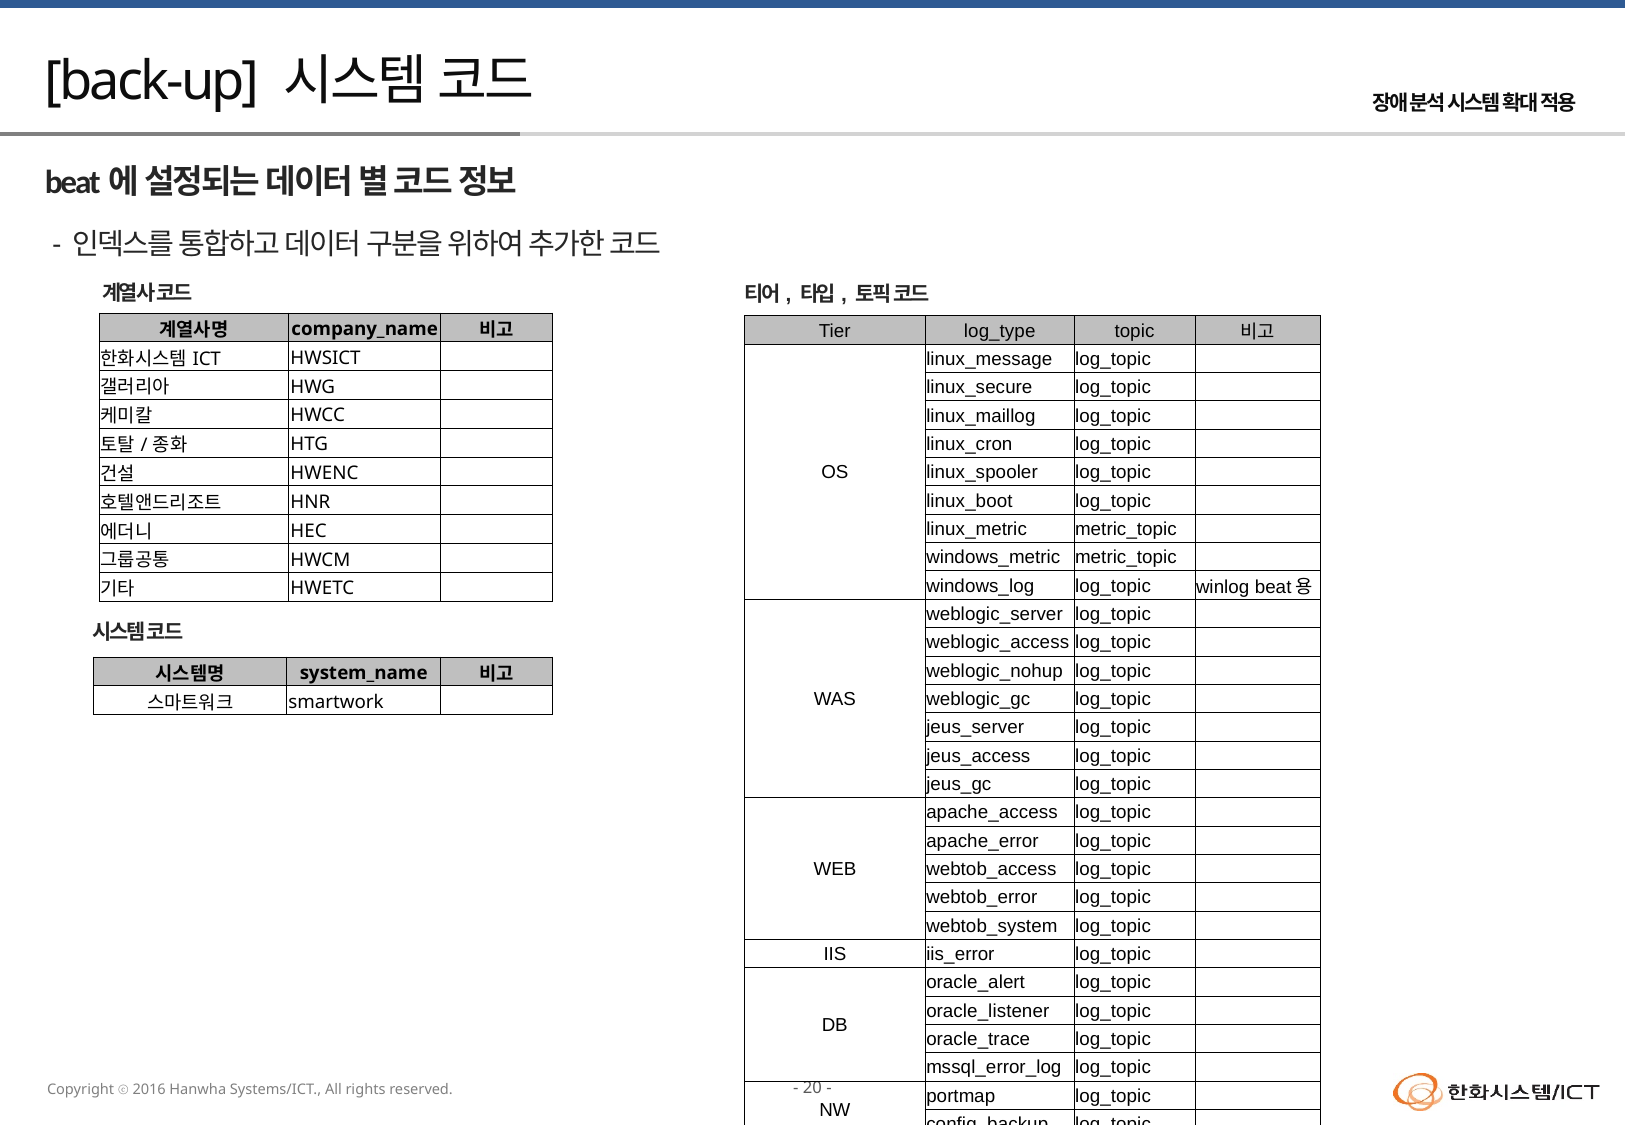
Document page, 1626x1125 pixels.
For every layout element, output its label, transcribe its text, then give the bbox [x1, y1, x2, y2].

table_cell iis_error [926, 940, 1074, 967]
table_cell log_topic [1075, 571, 1195, 599]
table_header 비고 [441, 314, 552, 341]
table_cell [441, 515, 552, 543]
table_cell linux_cron [926, 430, 1074, 457]
table_cell log_topic [1075, 430, 1195, 457]
table_cell WEB [745, 798, 925, 939]
table_cell log_topic [1075, 1110, 1195, 1125]
table_cell HTG [289, 429, 440, 457]
table_cell jeus_gc [926, 770, 1074, 797]
table_cell [1196, 770, 1320, 797]
table_cell HWCM [289, 544, 440, 572]
table_cell webtob_system [926, 912, 1074, 939]
table_cell [1196, 713, 1320, 741]
table_cell HWETC [289, 573, 440, 601]
table_cell [1196, 827, 1320, 854]
table_header log_type [926, 316, 1074, 344]
table_cell [1196, 685, 1320, 712]
table_cell log_topic [1075, 883, 1195, 911]
table_cell [1196, 628, 1320, 656]
table_cell [441, 342, 552, 370]
table_cell OS [745, 345, 925, 599]
table_cell WAS [745, 600, 925, 797]
table_cell 그룹공통 [100, 544, 288, 572]
table_header 비고 [1196, 316, 1320, 344]
picture [1393, 1073, 1600, 1111]
text_box 티어, 타입, 토픽 코드 [744, 273, 1002, 316]
table_cell portmap [926, 1082, 1074, 1109]
table_cell linux_message [926, 345, 1074, 372]
table_cell 건설 [100, 458, 288, 485]
table_cell [1196, 401, 1320, 429]
table_cell log_topic [1075, 855, 1195, 882]
table_header system_name [287, 658, 440, 685]
text_box 시스템 코드 [92, 610, 350, 654]
table_cell [1196, 543, 1320, 570]
table_cell [1196, 883, 1320, 911]
table_cell 케미칼 [100, 400, 288, 428]
table_cell winlog beat용 [1196, 571, 1320, 599]
table_cell metric_topic [1075, 515, 1195, 542]
table_cell [1196, 1110, 1320, 1125]
table_cell log_topic [1075, 345, 1195, 372]
table_cell log_topic [1075, 1025, 1195, 1052]
table_cell log_topic [1075, 685, 1195, 712]
table_cell HNR [289, 486, 440, 514]
table_cell log_topic [1075, 770, 1195, 797]
table_cell [1196, 798, 1320, 826]
table_header company_name [289, 314, 440, 341]
table_cell [1196, 657, 1320, 684]
table_cell 에더니 [100, 515, 288, 543]
table_cell HWSICT [289, 342, 440, 370]
table_cell apache_access [926, 798, 1074, 826]
table_cell [441, 544, 552, 572]
table_cell HWCC [289, 400, 440, 428]
table_header 계열사명 [100, 314, 288, 341]
table_header Tier [745, 316, 925, 344]
text_box 계열사 코드 [102, 271, 359, 313]
table_cell [1196, 912, 1320, 939]
table_cell log_topic [1075, 486, 1195, 514]
table_cell log_topic [1075, 600, 1195, 627]
table_cell log_topic [1075, 997, 1195, 1024]
table_cell HEC [289, 515, 440, 543]
table_cell 한화시스템ICT [100, 342, 288, 370]
table_cell log_topic [1075, 458, 1195, 485]
table_cell metric_topic [1075, 543, 1195, 570]
table_cell HWENC [289, 458, 440, 485]
table_cell oracle_trace [926, 1025, 1074, 1052]
table_cell [1196, 968, 1320, 996]
table_cell 토탈/종화 [100, 429, 288, 457]
table_cell weblogic_server [926, 600, 1074, 627]
table_cell [1196, 458, 1320, 485]
table_cell log_topic [1075, 713, 1195, 741]
table_cell [441, 486, 552, 514]
table_cell linux_maillog [926, 401, 1074, 429]
table_cell weblogic_nohup [926, 657, 1074, 684]
table_cell [441, 458, 552, 485]
table_cell log_topic [1075, 940, 1195, 967]
table_cell oracle_listener [926, 997, 1074, 1024]
table_cell 스마트워크 [94, 686, 286, 714]
table_cell [1196, 600, 1320, 627]
table_cell linux_boot [926, 486, 1074, 514]
list beat에 설정되는 데이터 별 코드 정보 - 인덱스를 통합하고 데이터 구분을 위하여 추가한 코드 [44, 152, 1580, 274]
title [back-up] 시스템 코드 [44, 45, 1194, 125]
table_cell jeus_server [926, 713, 1074, 741]
table_cell 기타 [100, 573, 288, 601]
table_cell [441, 573, 552, 601]
table_cell log_topic [1075, 912, 1195, 939]
table_cell log_topic [1075, 798, 1195, 826]
table_header 비고 [441, 658, 552, 685]
table_cell linux_spooler [926, 458, 1074, 485]
table_cell HWG [289, 371, 440, 399]
table_cell log_topic [1075, 742, 1195, 769]
table_cell log_topic [1075, 827, 1195, 854]
table_cell [1196, 742, 1320, 769]
table_cell jeus_access [926, 742, 1074, 769]
table_cell log_topic [1075, 373, 1195, 400]
table_cell webtob_error [926, 883, 1074, 911]
table_cell log_topic [1075, 401, 1195, 429]
table_cell [1196, 997, 1320, 1024]
table_cell [1196, 855, 1320, 882]
table_cell log_topic [1075, 1053, 1195, 1081]
table_cell 갤러리아 [100, 371, 288, 399]
table_cell NW [745, 1082, 925, 1125]
table_cell [441, 429, 552, 457]
table_cell [441, 686, 552, 714]
table_cell linux_secure [926, 373, 1074, 400]
table_cell [1196, 486, 1320, 514]
table_cell [1196, 940, 1320, 967]
table_cell smartwork [287, 686, 440, 714]
table_cell log_topic [1075, 1082, 1195, 1109]
table_cell linux_metric [926, 515, 1074, 542]
table_cell [1196, 515, 1320, 542]
table_cell [1196, 430, 1320, 457]
table_header 시스템명 [94, 658, 286, 685]
table_cell DB [745, 968, 925, 1081]
table_cell weblogic_gc [926, 685, 1074, 712]
table_cell [1196, 1025, 1320, 1052]
table_cell apache_error [926, 827, 1074, 854]
table_cell [1196, 1082, 1320, 1109]
table_cell [441, 371, 552, 399]
table_cell log_topic [1075, 968, 1195, 996]
table_cell [1196, 1053, 1320, 1081]
table_cell IIS [745, 940, 925, 967]
table_cell [441, 400, 552, 428]
table_header topic [1075, 316, 1195, 344]
table_cell log_topic [1075, 657, 1195, 684]
table_cell 호텔앤드리조트 [100, 486, 288, 514]
table_cell weblogic_access [926, 628, 1074, 656]
table_cell windows_metric [926, 543, 1074, 570]
table_cell [1196, 345, 1320, 372]
table_cell webtob_access [926, 855, 1074, 882]
table_cell config_backup [926, 1110, 1074, 1125]
table_cell log_topic [1075, 628, 1195, 656]
table_cell mssql_error_log [926, 1053, 1074, 1081]
table_cell oracle_alert [926, 968, 1074, 996]
table_cell windows_log [926, 571, 1074, 599]
table_cell [1196, 373, 1320, 400]
